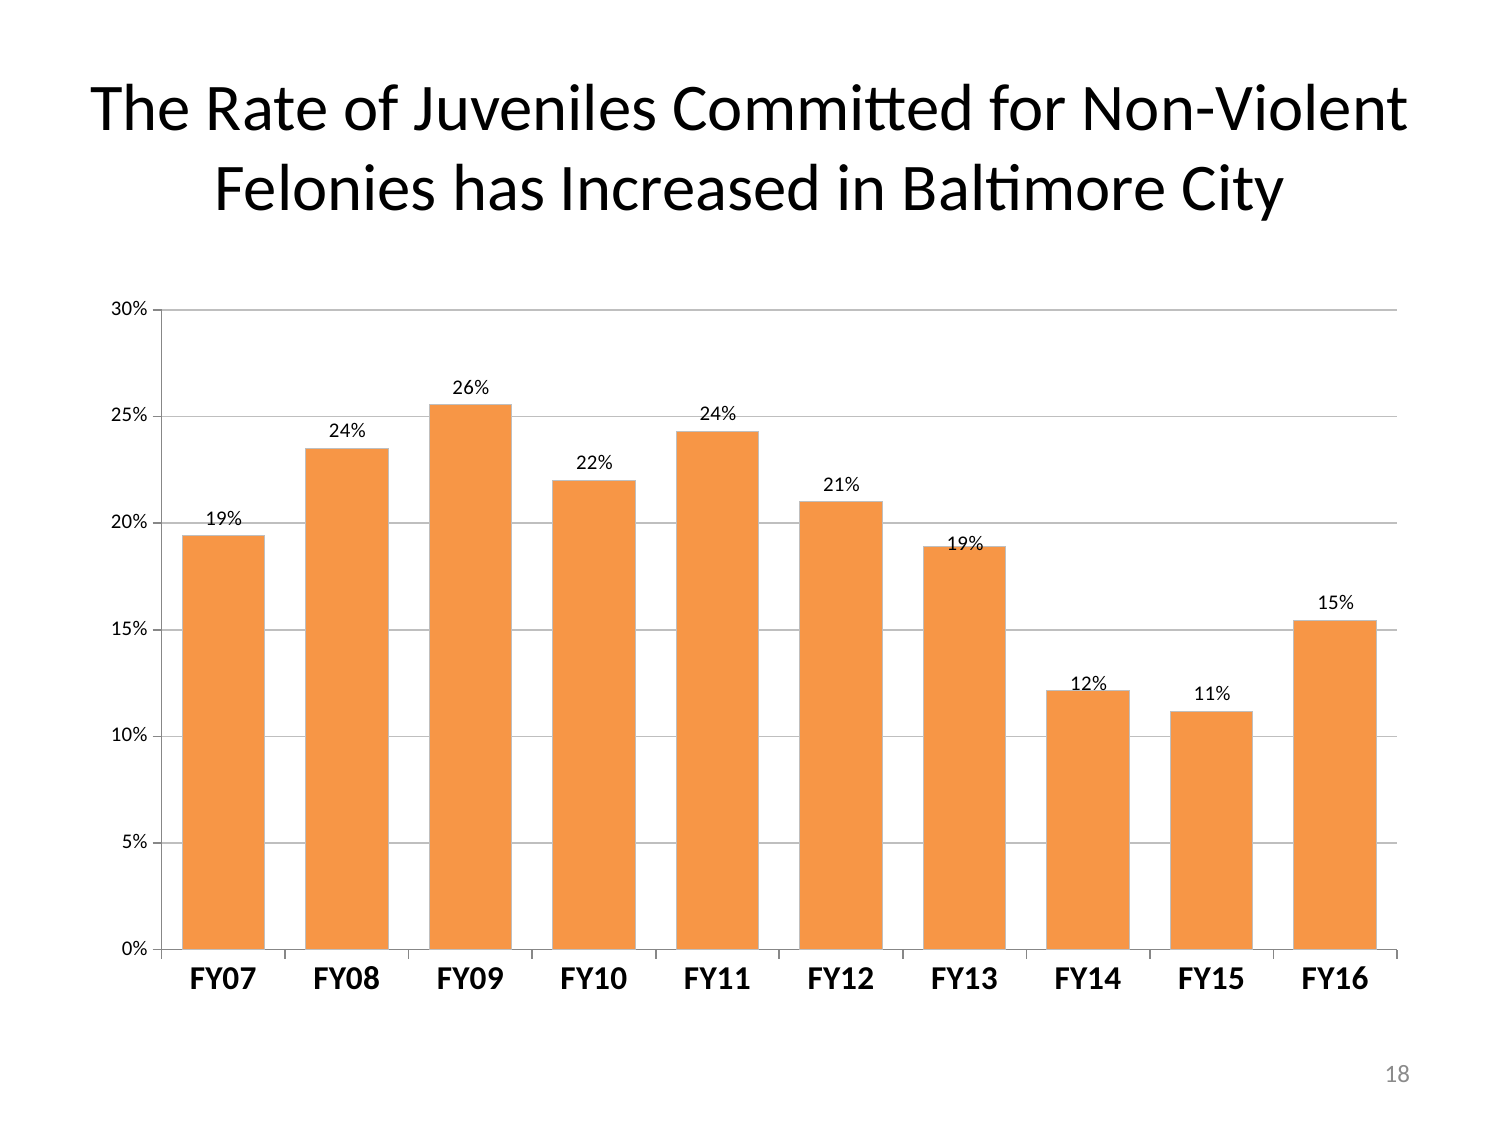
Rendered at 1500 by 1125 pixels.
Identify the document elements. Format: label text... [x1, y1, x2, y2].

title The Rate of Juveniles Committed for Non-Violent Felonies has Increased in Baltimore City [75, 50, 1425, 238]
slide_number 18 [1074, 1045, 1425, 1103]
chart [74, 249, 1426, 1038]
